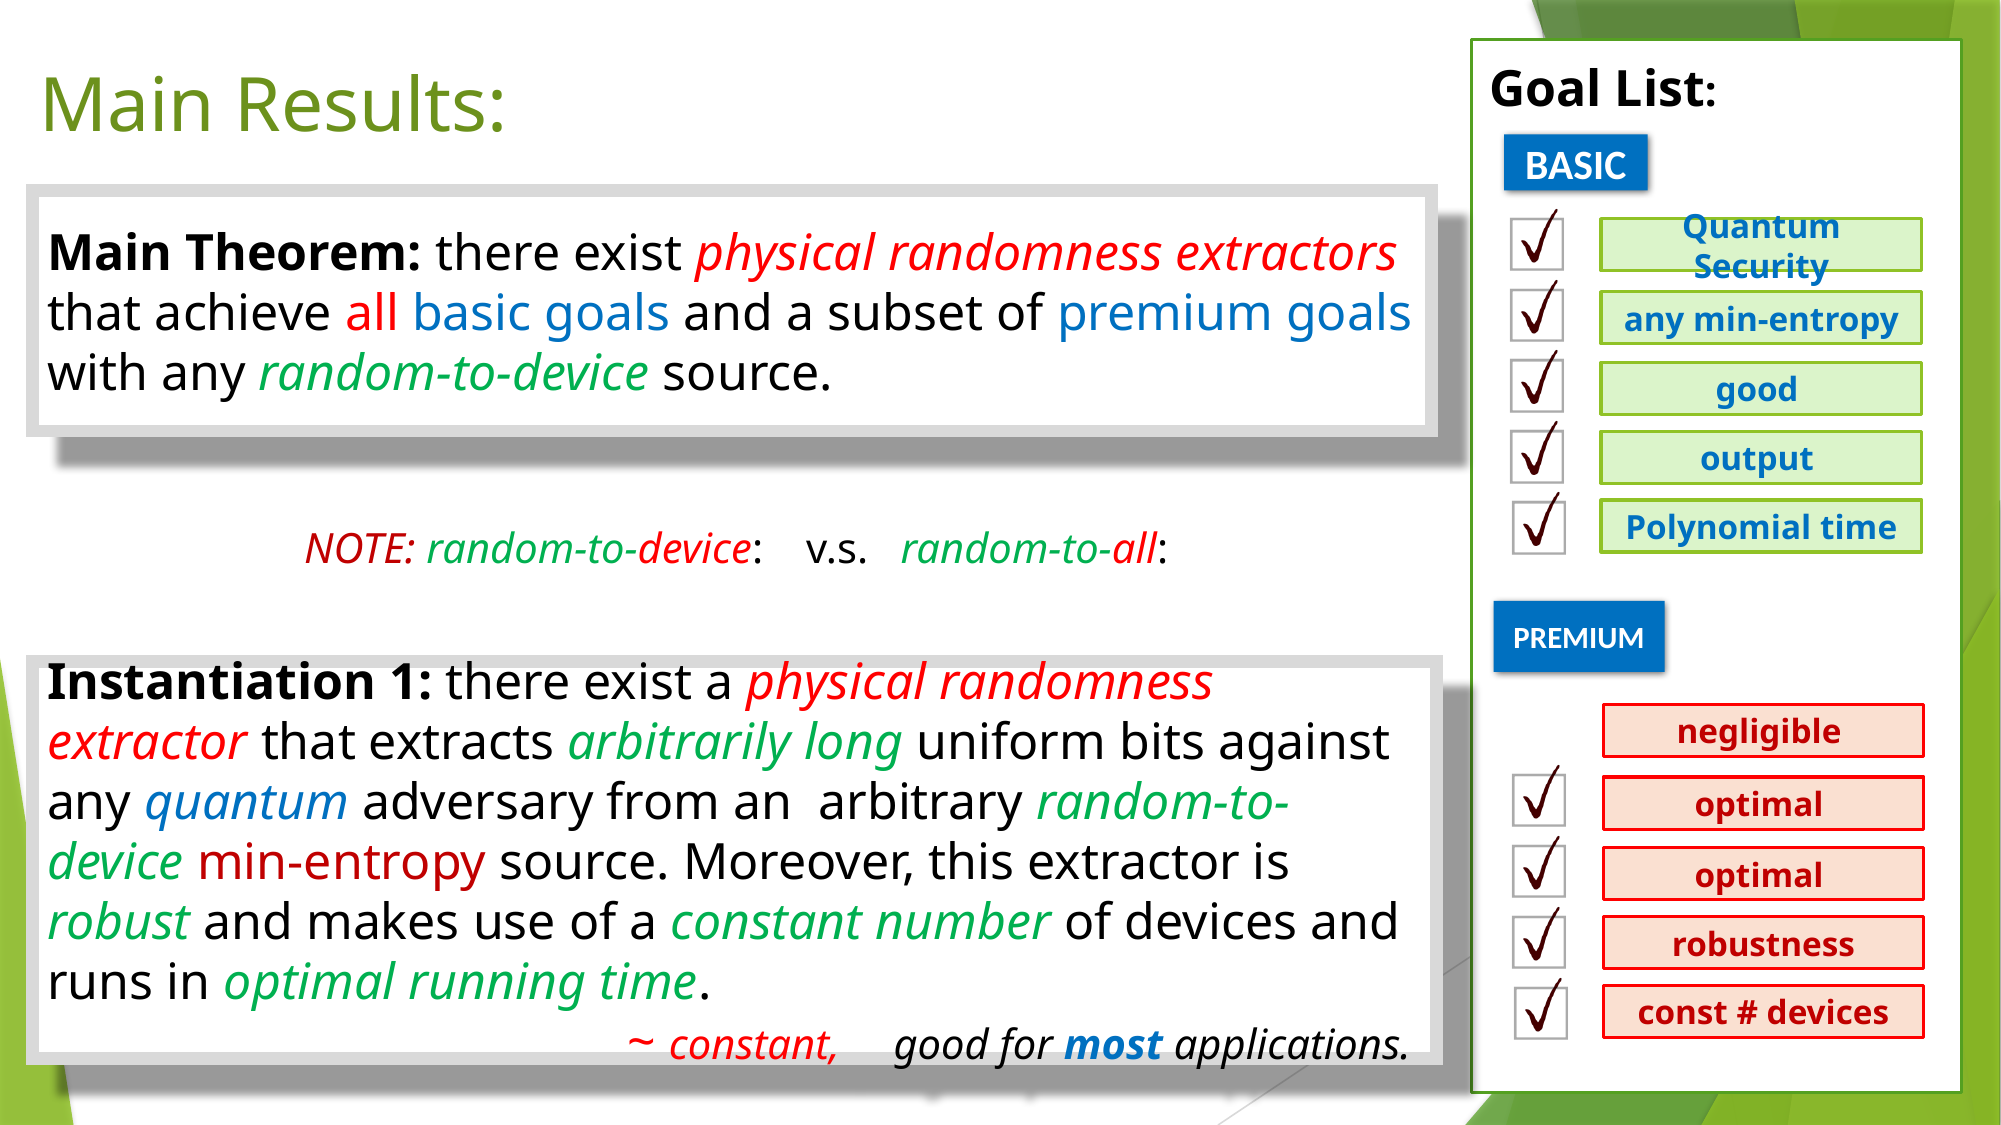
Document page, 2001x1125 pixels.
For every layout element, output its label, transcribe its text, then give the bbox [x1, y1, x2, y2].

text_box Quantum Security [1599, 217, 1923, 272]
picture [1509, 904, 1567, 970]
text_box any min-entropy [1599, 290, 1923, 345]
text_box const # devices [1602, 984, 1925, 1039]
text_box Main Theorem: there exist physical randomness extractors that achieve all basic goals and a subset of premium goals with any random-to-device source. [32, 190, 1432, 432]
text_box [1757, 224, 1766, 286]
text_box Goal List: [1474, 49, 1732, 124]
picture [1507, 277, 1565, 343]
picture [1507, 206, 1565, 272]
text_box PREMIUM [1493, 600, 1665, 672]
picture [1509, 762, 1567, 828]
text_box Polynomial time [1599, 498, 1923, 554]
text_box BASIC [1504, 134, 1648, 191]
picture [1507, 348, 1565, 413]
text_box [1470, 38, 1963, 1094]
picture [1509, 833, 1567, 899]
picture [1511, 975, 1569, 1041]
text_box Main Results: [24, 49, 1435, 168]
picture [1509, 490, 1567, 555]
text_box robustness [1602, 915, 1925, 970]
picture [1507, 419, 1565, 484]
